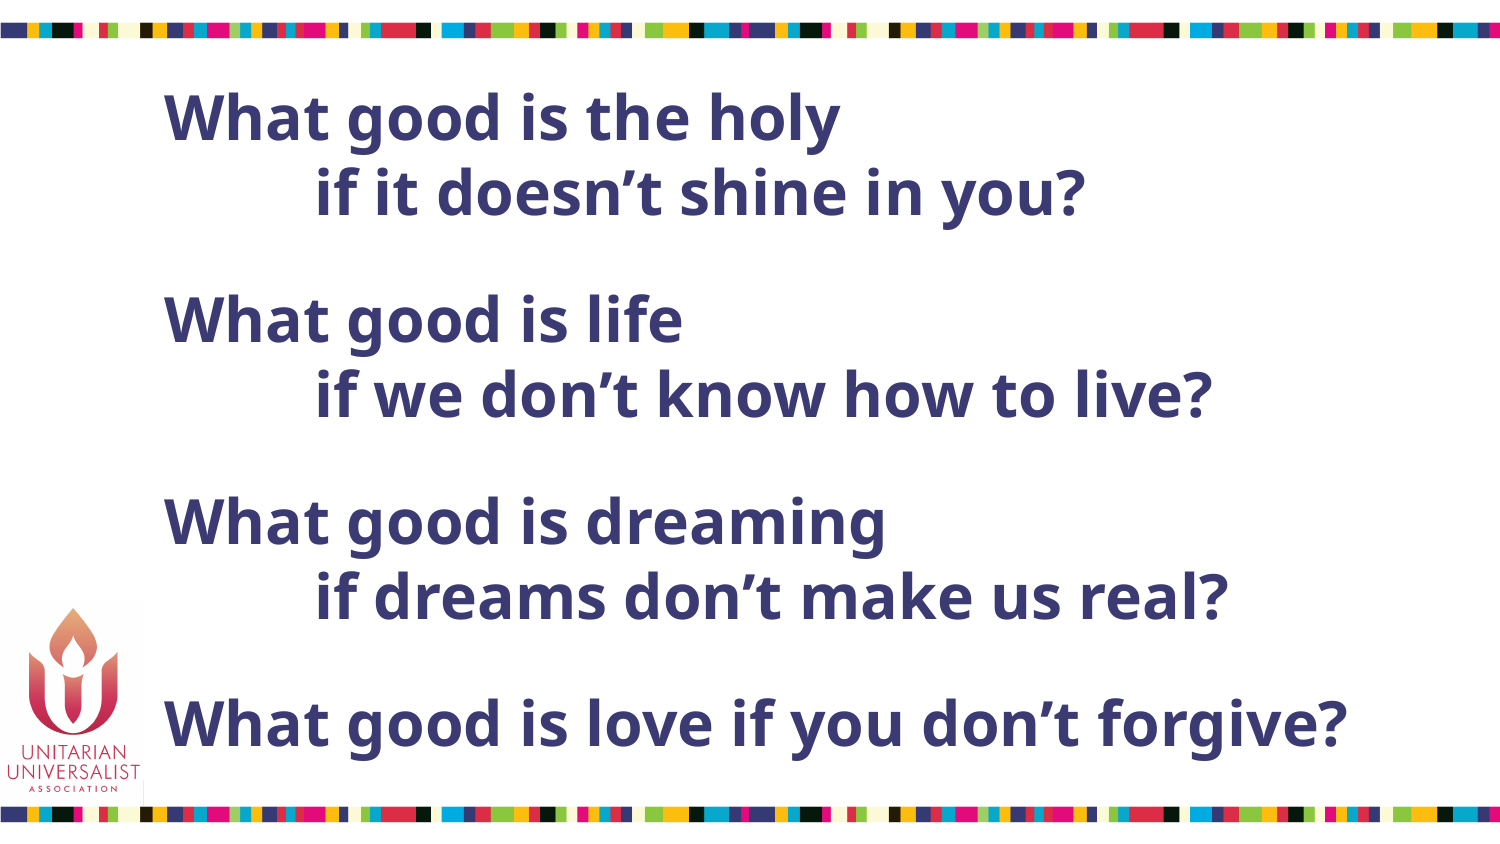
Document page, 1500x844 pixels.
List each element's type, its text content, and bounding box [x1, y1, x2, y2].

picture [0, 600, 1500, 824]
picture [0, 22, 1500, 40]
text_box What good is the holy if it doesn’t shine in you? What good is life if we don’t know how to live? What good is dreaming if dreams don’t make us real? What good is love if you don’t forgive? [149, 62, 1493, 774]
